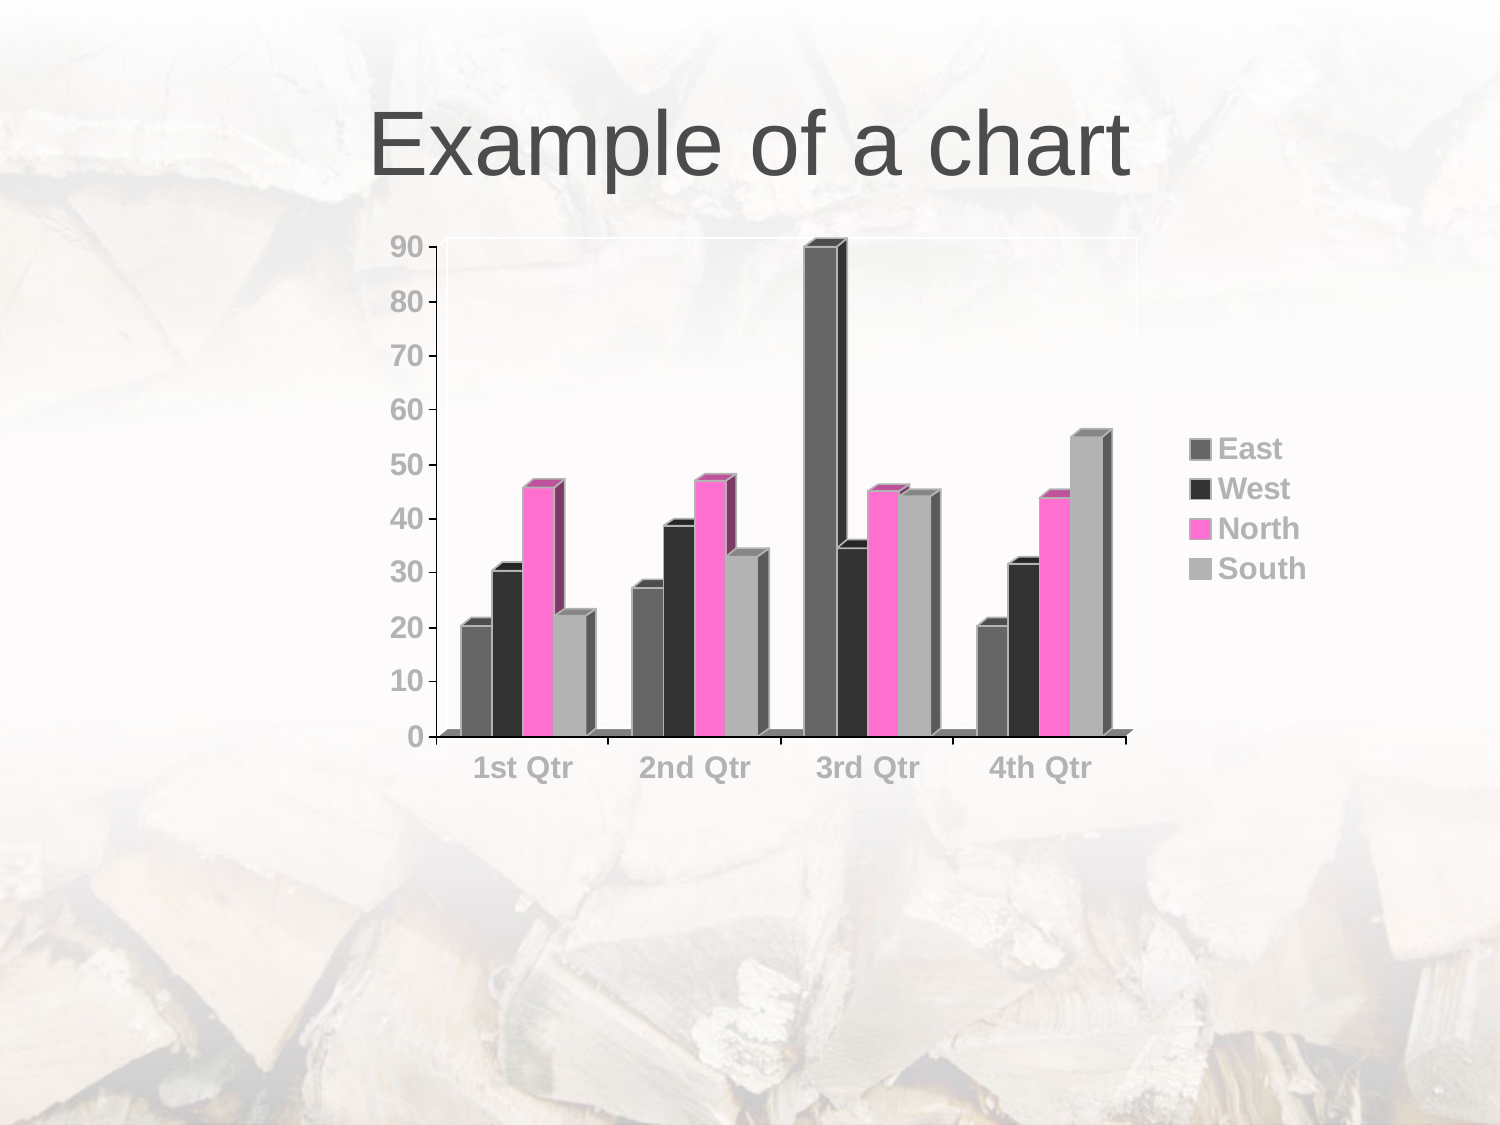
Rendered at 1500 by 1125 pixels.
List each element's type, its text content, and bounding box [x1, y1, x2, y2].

picture [0, 473, 1500, 1125]
title Example of a chart [75, 45, 1425, 233]
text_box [332, 199, 1328, 817]
